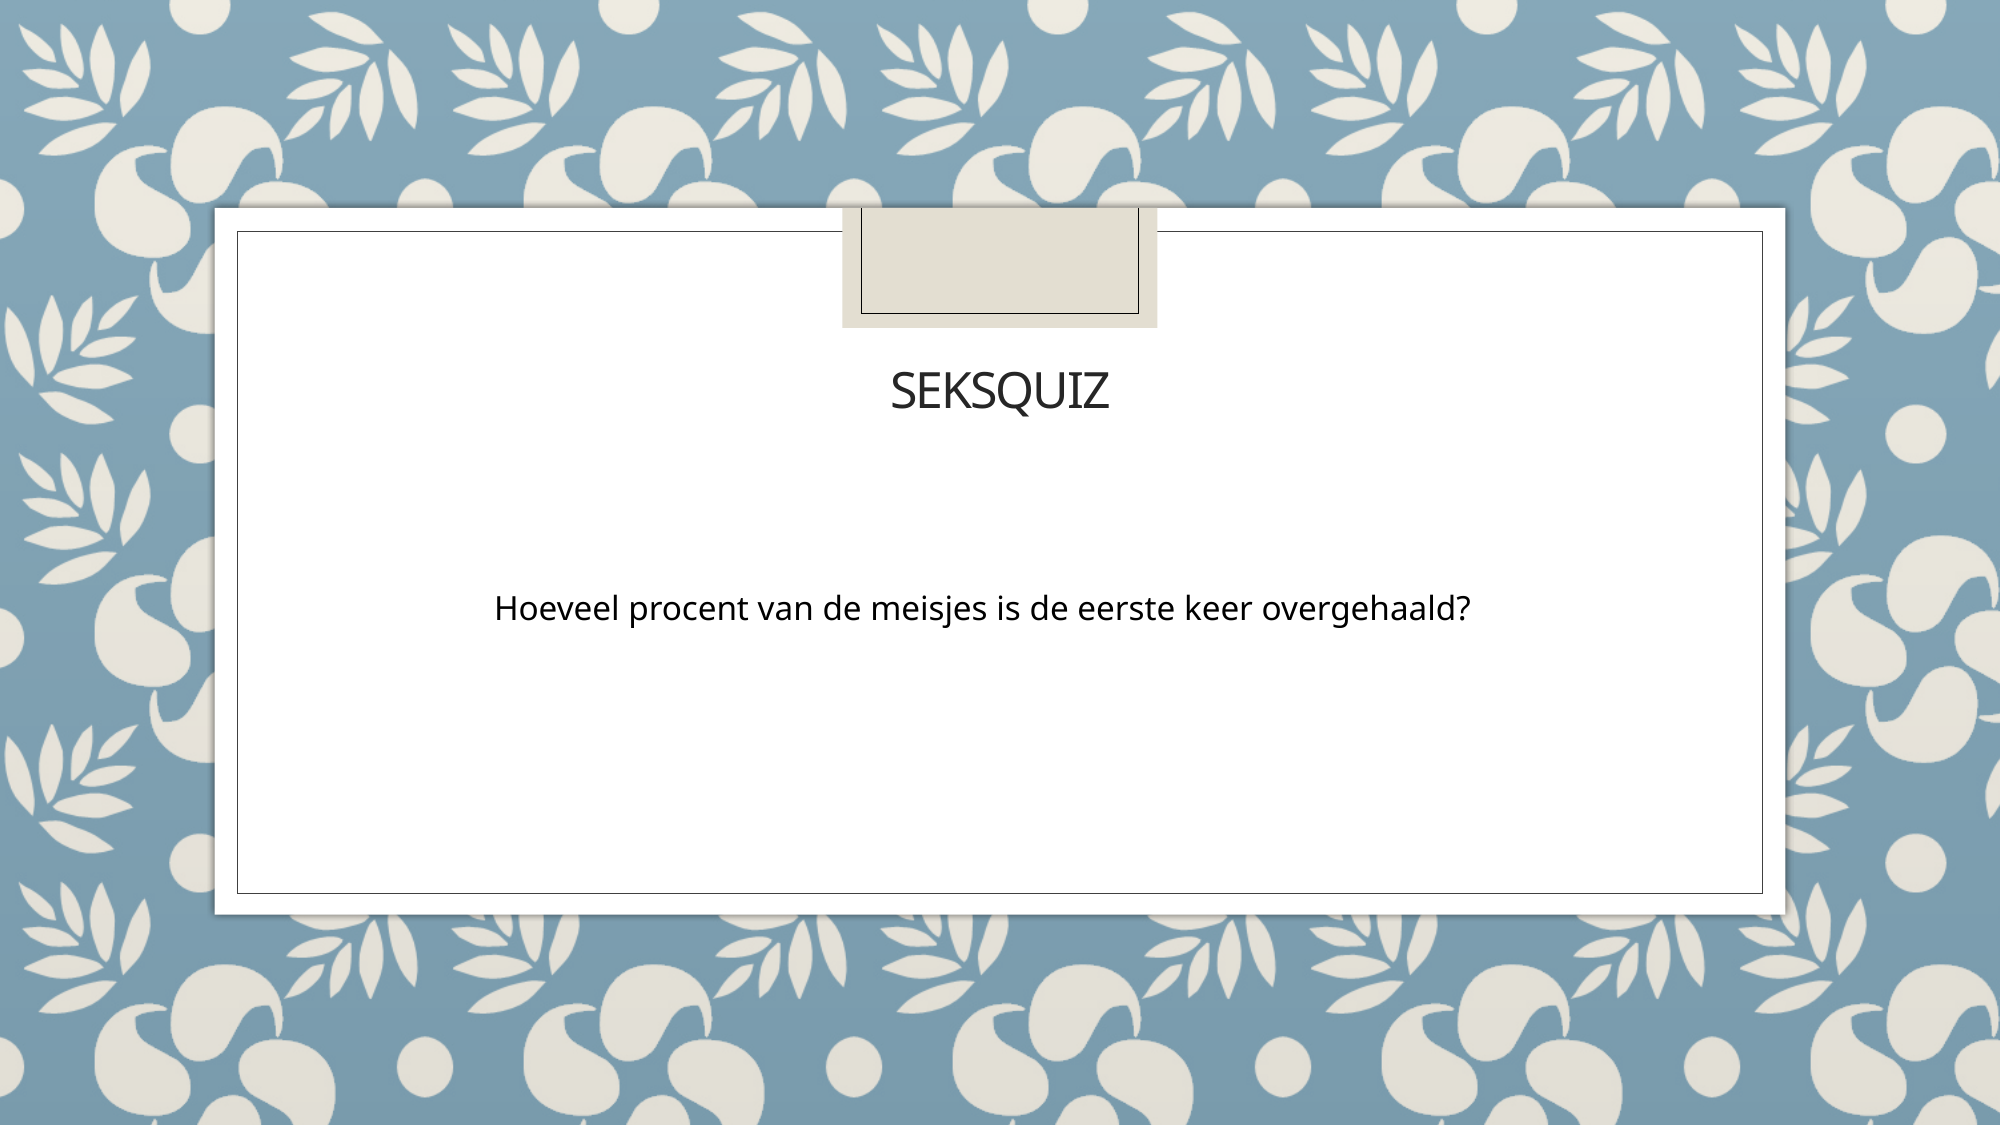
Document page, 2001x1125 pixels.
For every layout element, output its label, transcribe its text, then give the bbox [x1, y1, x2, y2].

title Seksquiz [256, 343, 1745, 444]
list Hoeveel procent van de meisjes is de eerste keer overgehaald? [239, 579, 1728, 655]
